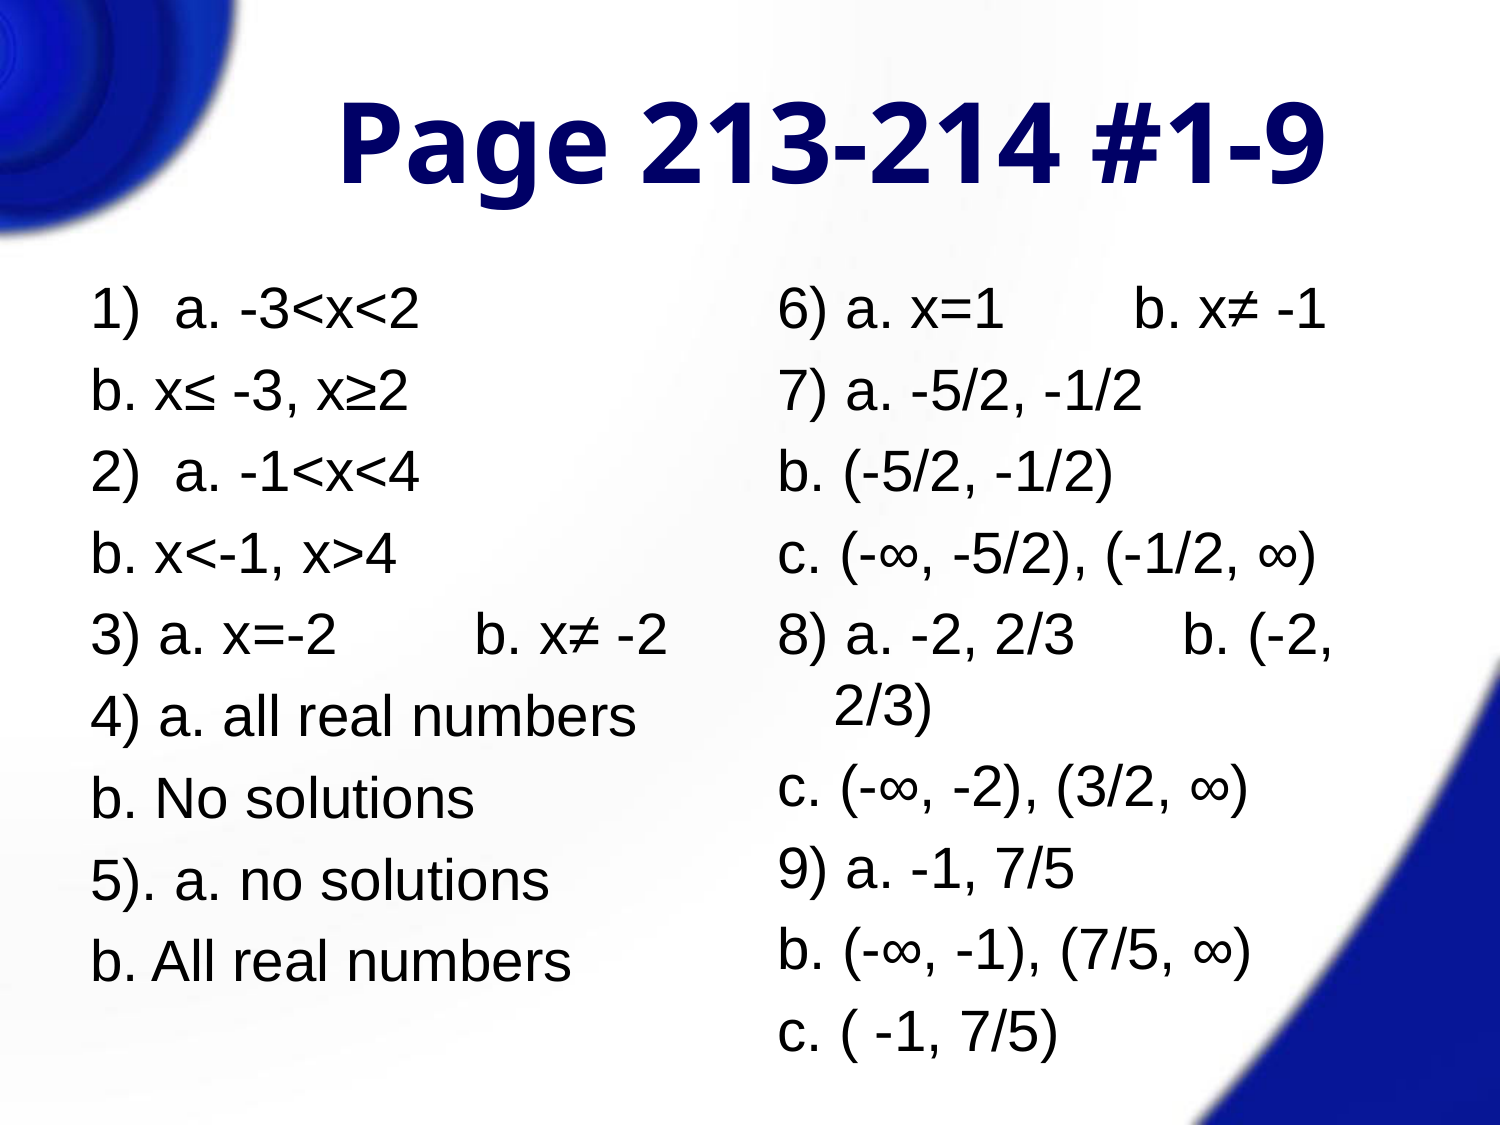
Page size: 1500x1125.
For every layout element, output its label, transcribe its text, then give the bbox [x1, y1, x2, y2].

list 6) a. x=1 b. x≠ -1 7) a. -5/2, -1/2 b. (-5/2, -1/2) c. (-∞, -5/2), (-1/2, ∞) 8) a. -2, 2/3 b. (-2, 2/3) c. (-∞, -2), (3/2, ∞) 9) a. -1, 7/5 b. (-∞, -1), (7/5, ∞) c. ( -1, 7/5) [762, 262, 1426, 1006]
list a. -3<x<2 b. x≤ -3, x≥2 a. -1<x<4 b. x<-1, x>4 3) a. x=-2 b. x≠ -2 4) a. all real numbers b. No solutions 5). a. no solutions b. All real numbers [74, 262, 738, 1006]
picture [0, 0, 1500, 1125]
title Page 213-214 #1-9 [162, 44, 1500, 233]
